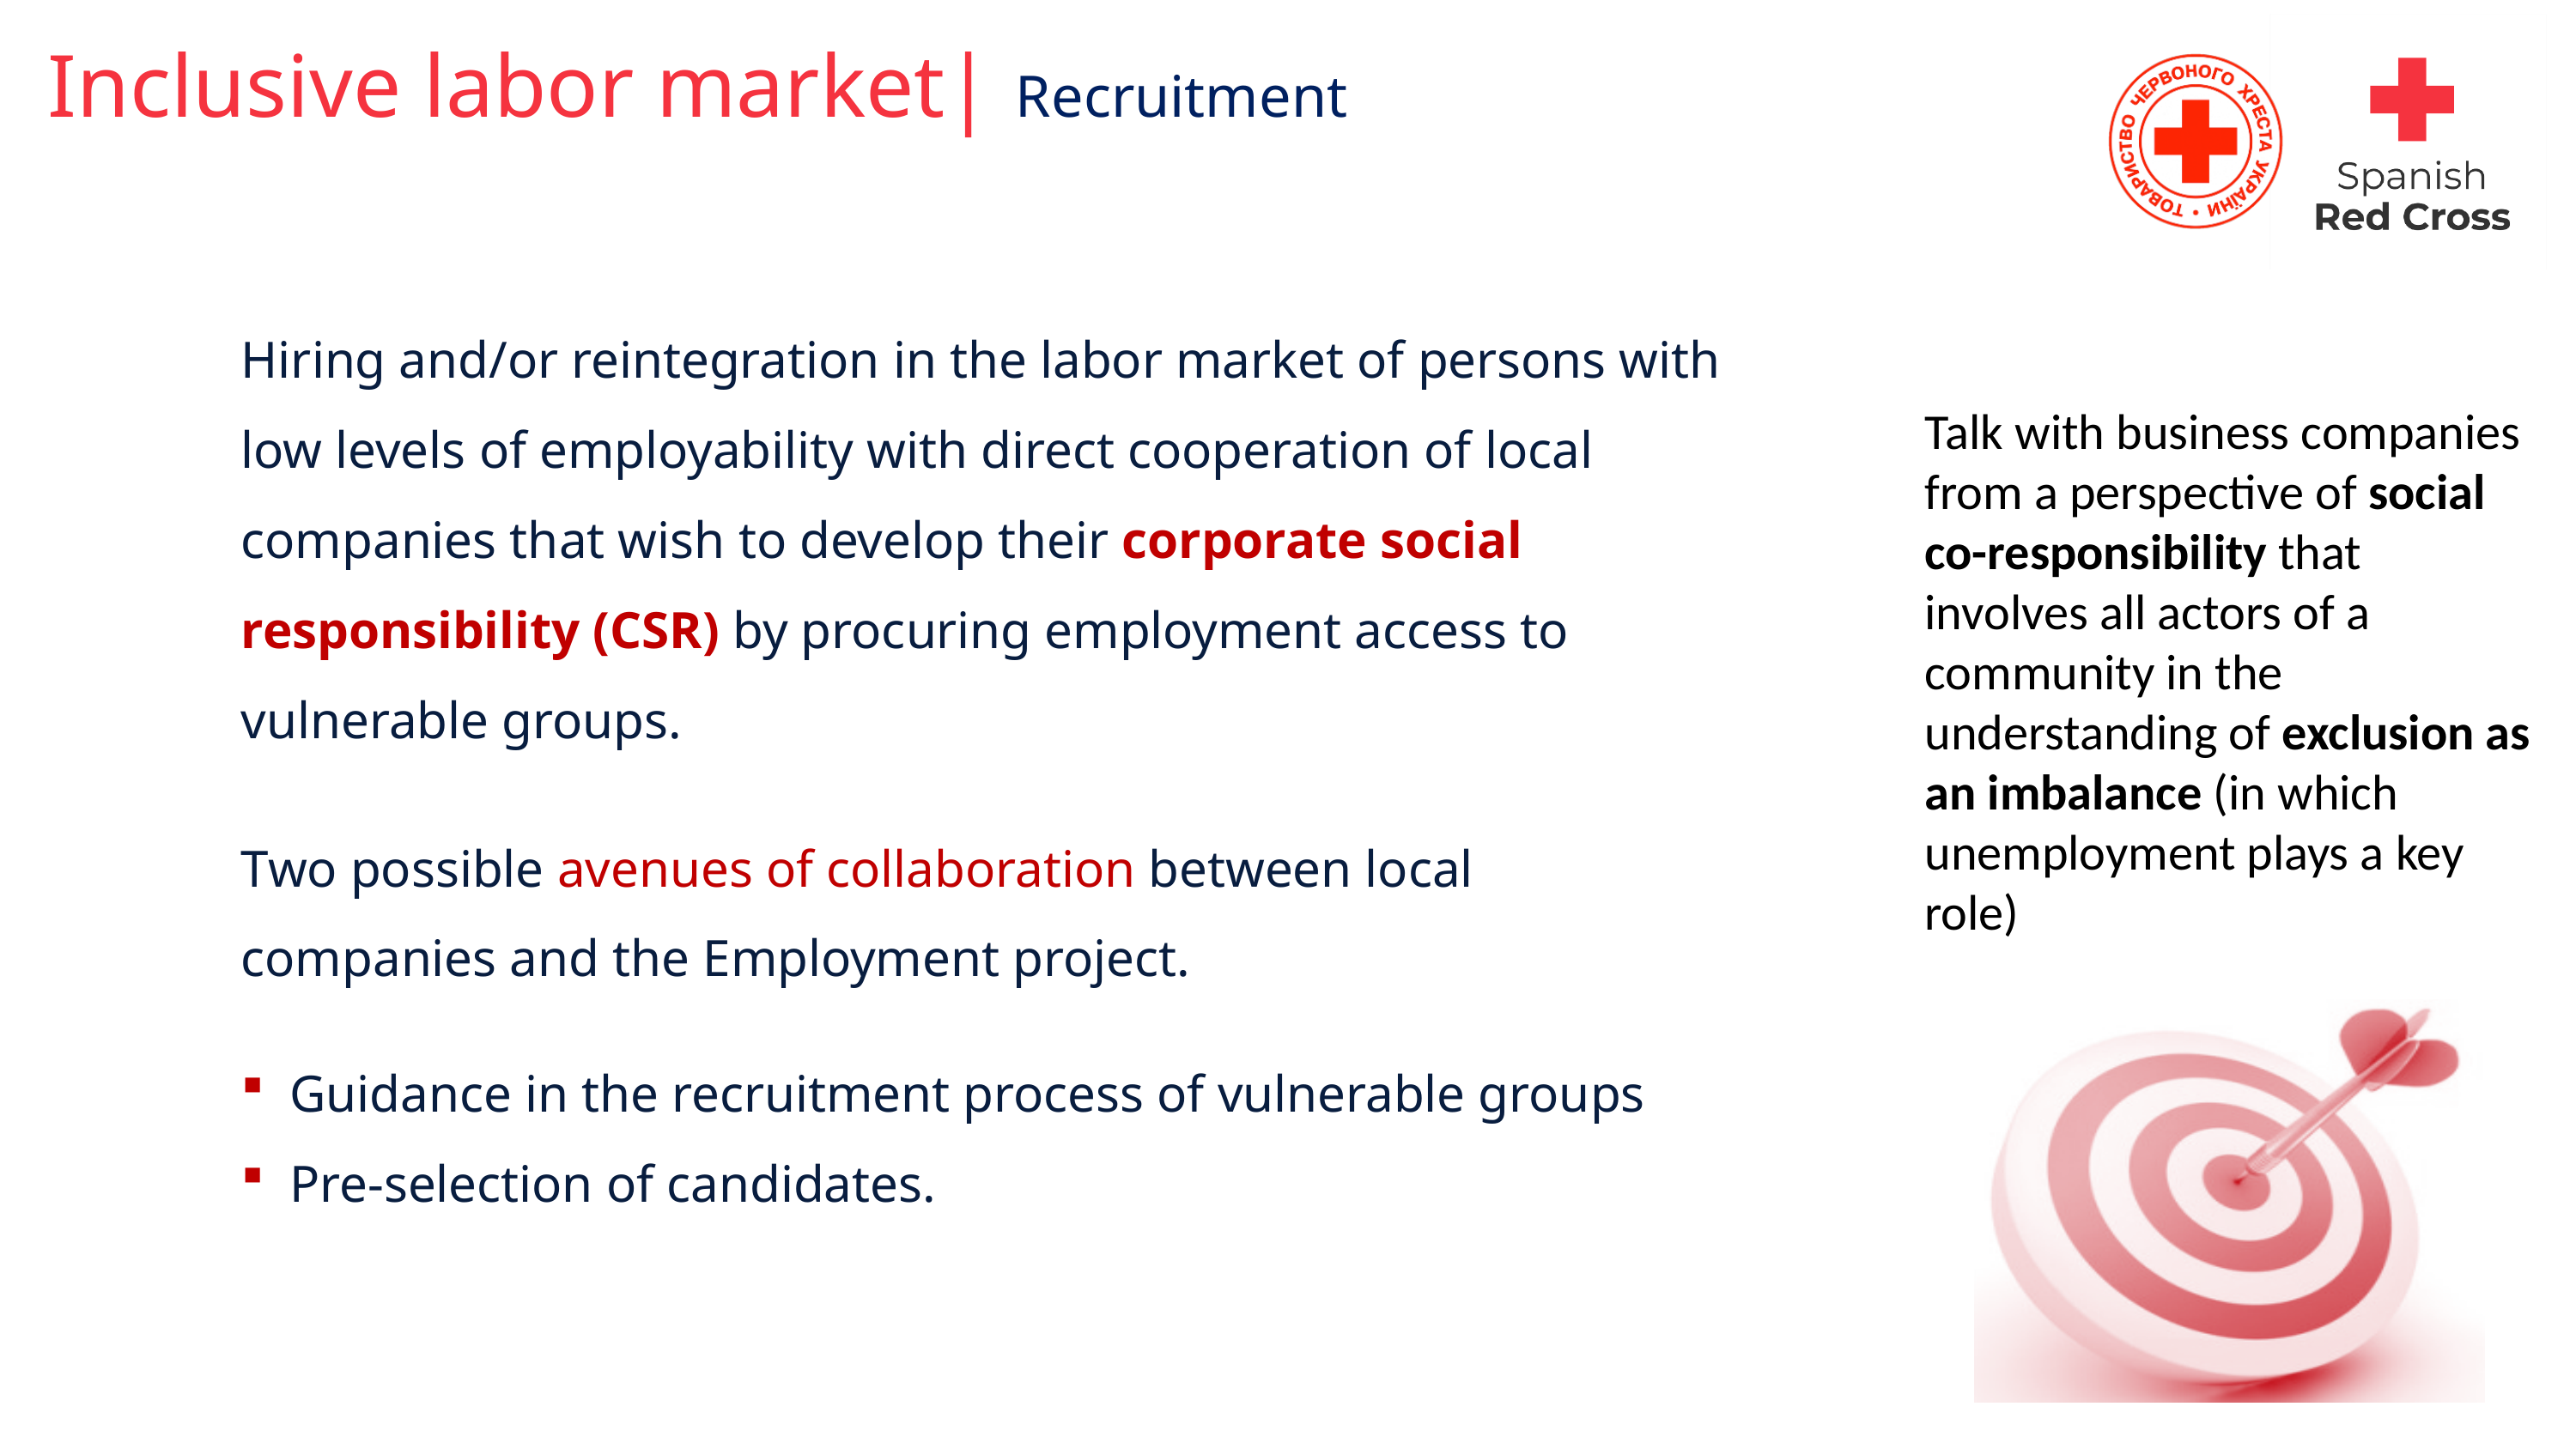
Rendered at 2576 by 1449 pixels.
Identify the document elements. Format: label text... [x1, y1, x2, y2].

text_box Inclusive labor market| Recruitment [41, 24, 1893, 141]
picture [2100, 3, 2547, 281]
text_box Talk with business companies from a perspective of social co-responsibility that involves all actors of a community in the understanding of exclusion as an imbalance (in which unemployment plays a key role) [1911, 393, 2547, 947]
picture [1973, 999, 2485, 1403]
text_box Hiring and/or reintegration in the labor market of persons with low levels of employability with direct cooperation of local companies that wish to develop their corporate social responsibility (CSR) by procuring employment access to vulnerable groups. Two possible avenues of collaboration between local companies and the Employment project. Guidance in the recruitment process of vulnerable groups Pre-selection of candidates. [234, 292, 1732, 1219]
